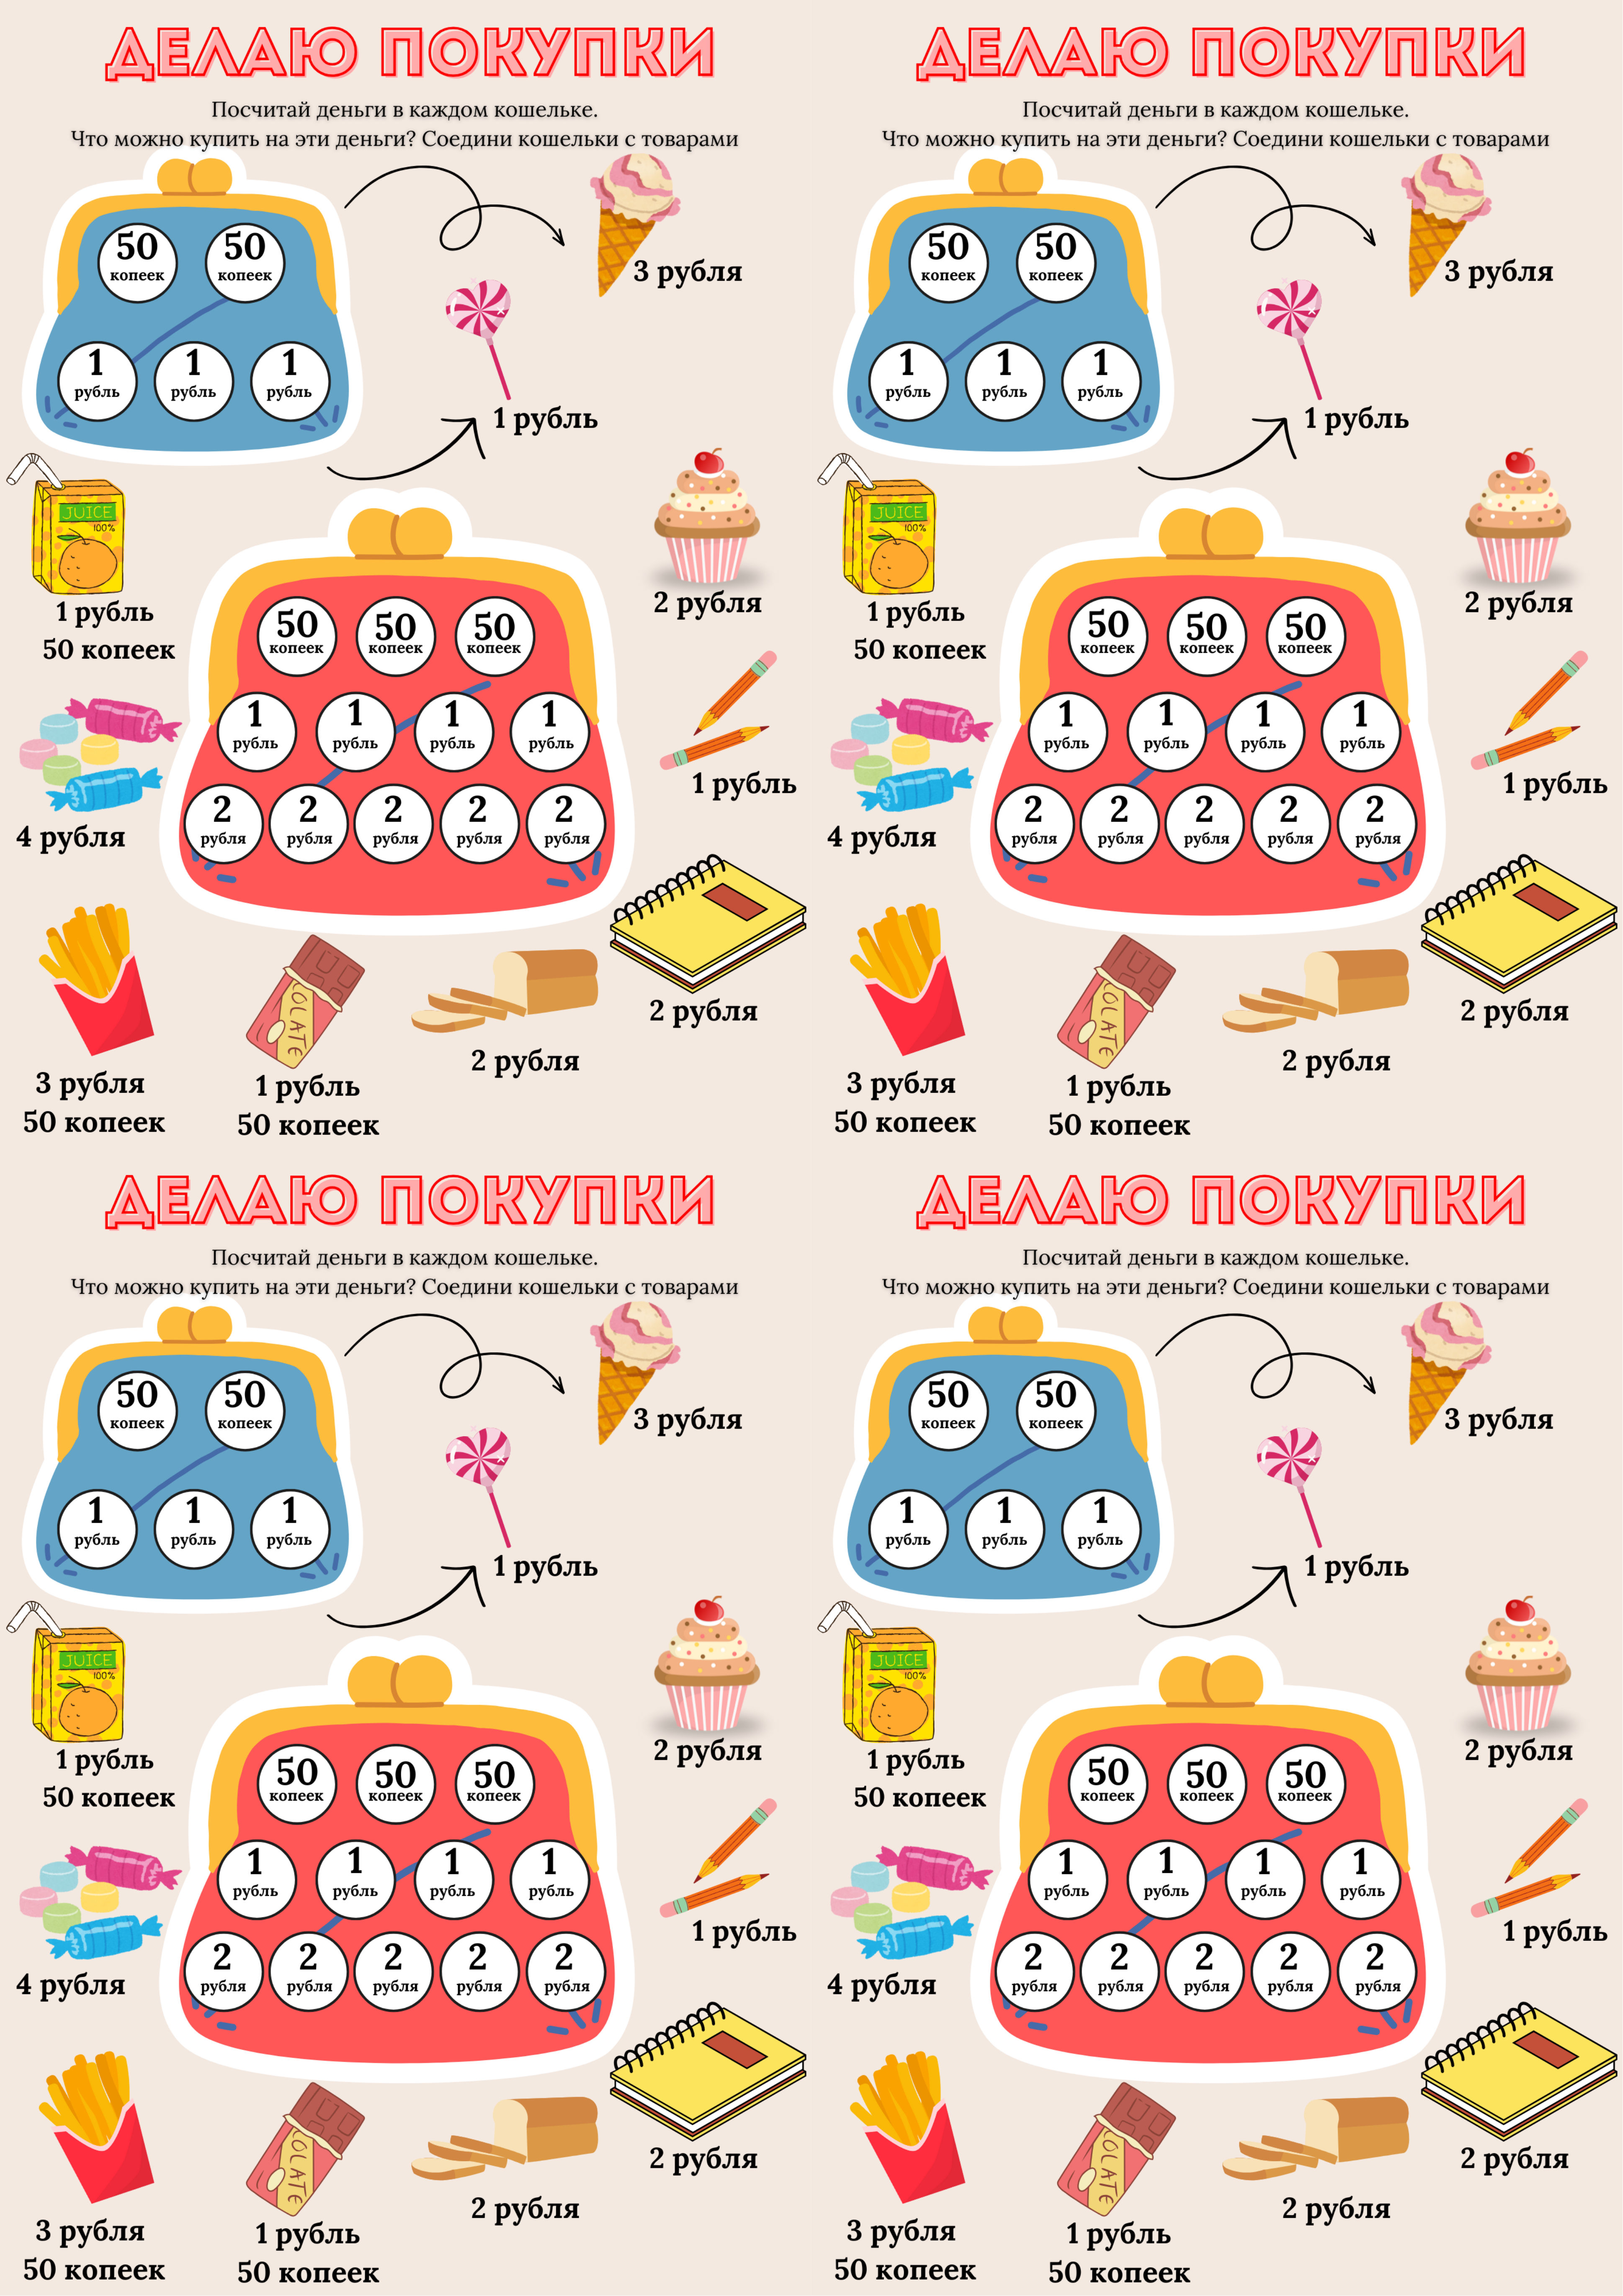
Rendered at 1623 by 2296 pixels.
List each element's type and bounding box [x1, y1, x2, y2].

text_box [811, 0, 1623, 1148]
text_box [811, 1148, 1623, 2296]
text_box [0, 1148, 811, 2296]
text_box [0, 0, 811, 1148]
